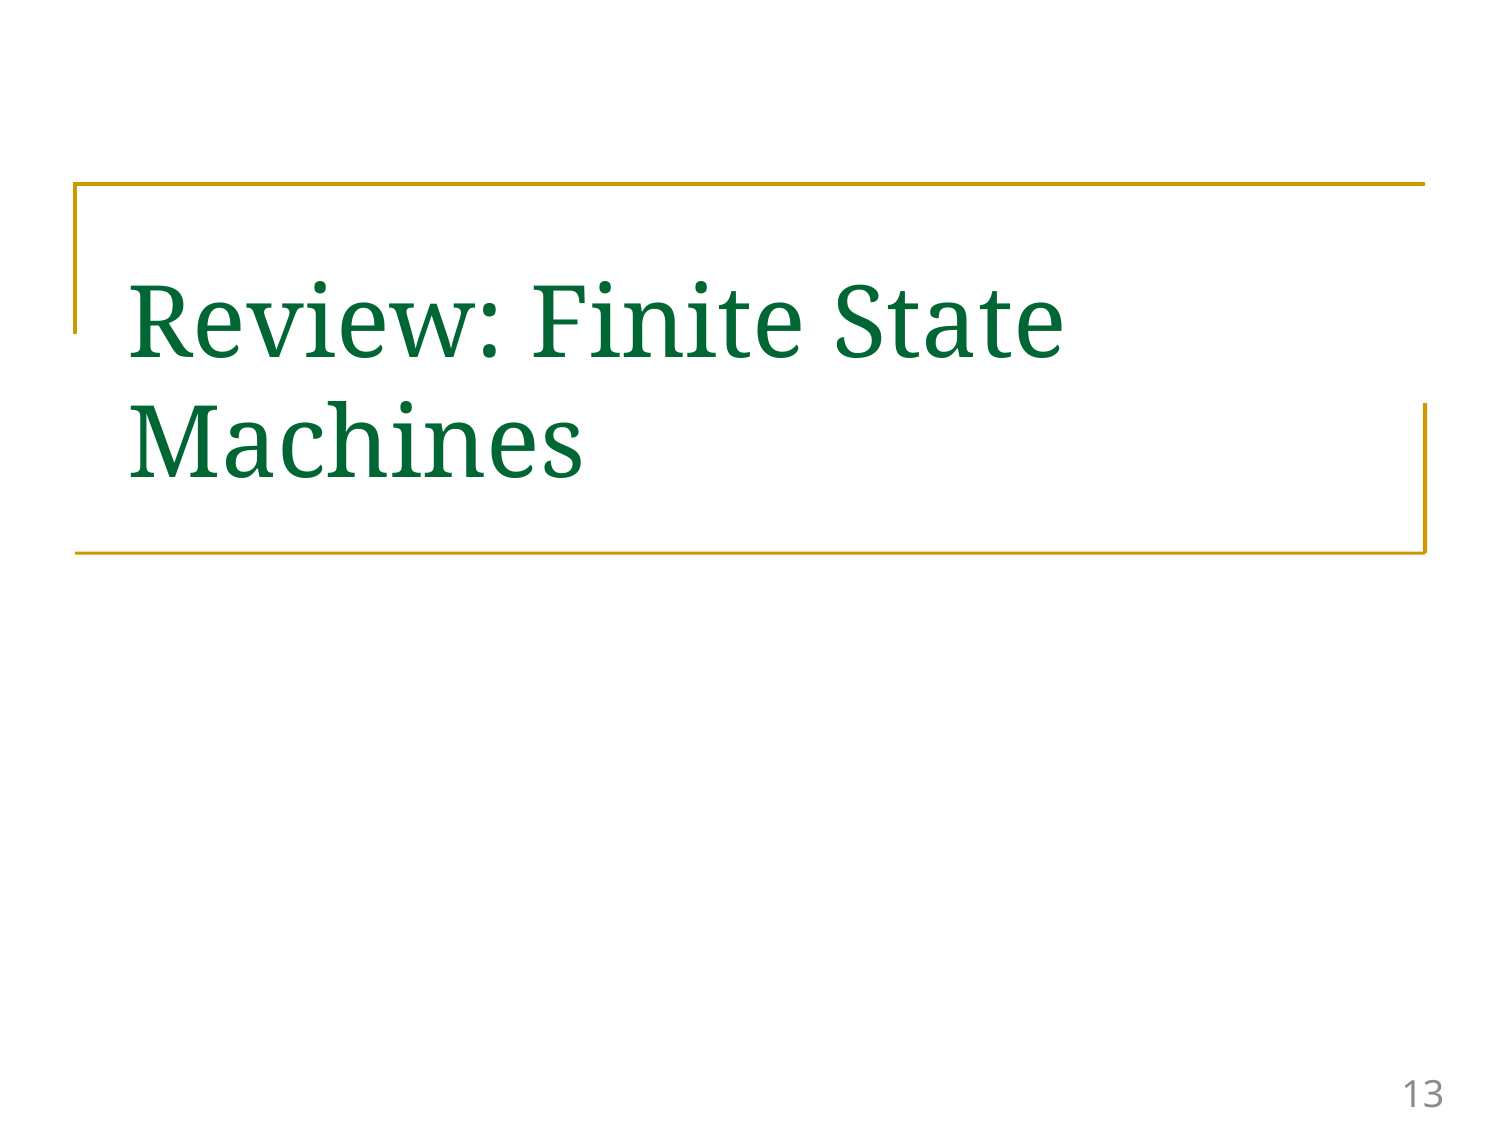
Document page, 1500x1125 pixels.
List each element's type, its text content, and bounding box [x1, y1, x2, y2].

title Review: Finite State Machines [112, 249, 1413, 538]
slide_number 13 [1121, 1066, 1460, 1125]
